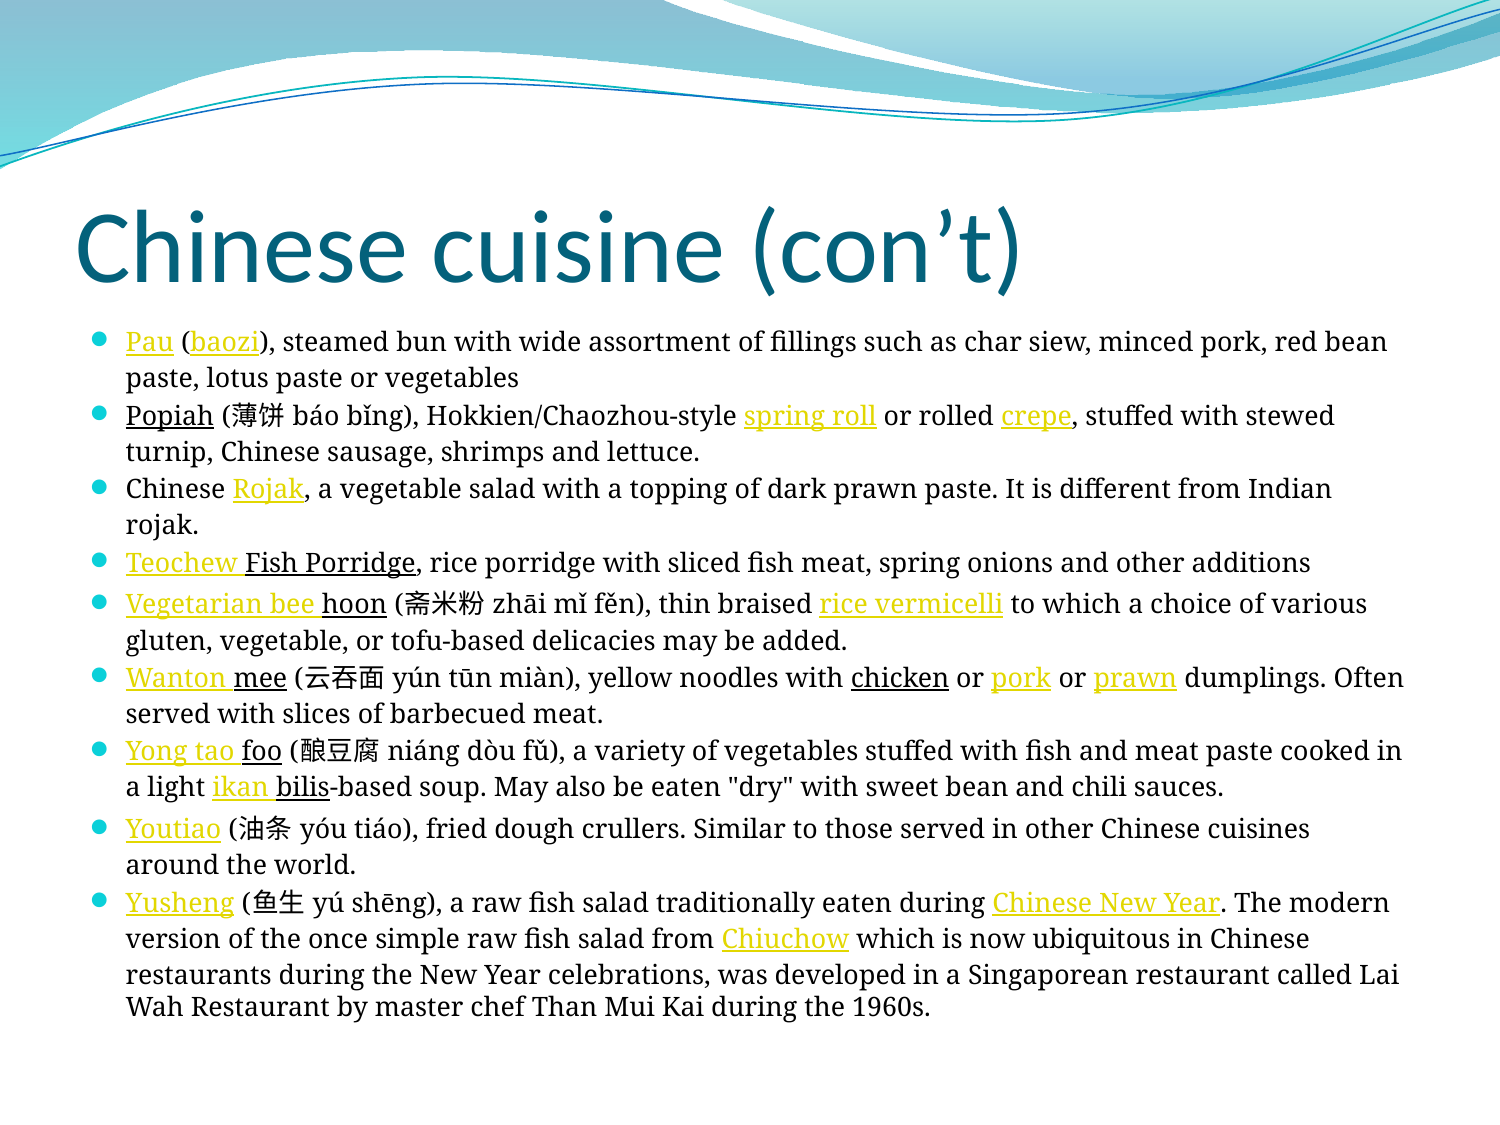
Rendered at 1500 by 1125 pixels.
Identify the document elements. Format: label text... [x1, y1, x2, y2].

list Pau (baozi), steamed bun with wide assortment of fillings such as char siew, minced pork, red bean paste, lotus paste or vegetables Popiah (薄饼 báo bǐng), Hokkien/Chaozhou-style spring roll or rolled crepe, stuffed with stewed turnip, Chinese sausage, shrimps and lettuce. Chinese Rojak, a vegetable salad with a topping of dark prawn paste. It is different from Indian rojak. Teochew Fish Porridge, rice porridge with sliced fish meat, spring onions and other additions Vegetarian bee hoon (斋米粉 zhāi mǐ fěn), thin braised rice vermicelli to which a choice of various gluten, vegetable, or tofu-based delicacies may be added. Wanton mee (云吞面 yún tūn miàn), yellow noodles with chicken or pork or prawn dumplings. Often served with slices of barbecued meat. Yong tao foo (酿豆腐 niáng dòu fǔ), a variety of vegetables stuffed with fish and meat paste cooked in a light ikan bilis-based soup. May also be eaten "dry" with sweet bean and chili sauces. Youtiao (油条 yóu tiáo), fried dough crullers. Similar to those served in other Chinese cuisines around the world. Yusheng (鱼生 yú shēng), a raw fish salad traditionally eaten during Chinese New Year. The modern version of the once simple raw fish salad from Chiuchow which is now ubiquitous in Chinese restaurants during the New Year celebrations, was developed in a Singaporean restaurant called Lai Wah Restaurant by master chef Than Mui Kai during the 1960s. [75, 317, 1425, 1038]
title Chinese cuisine (con’t) [75, 115, 1425, 303]
